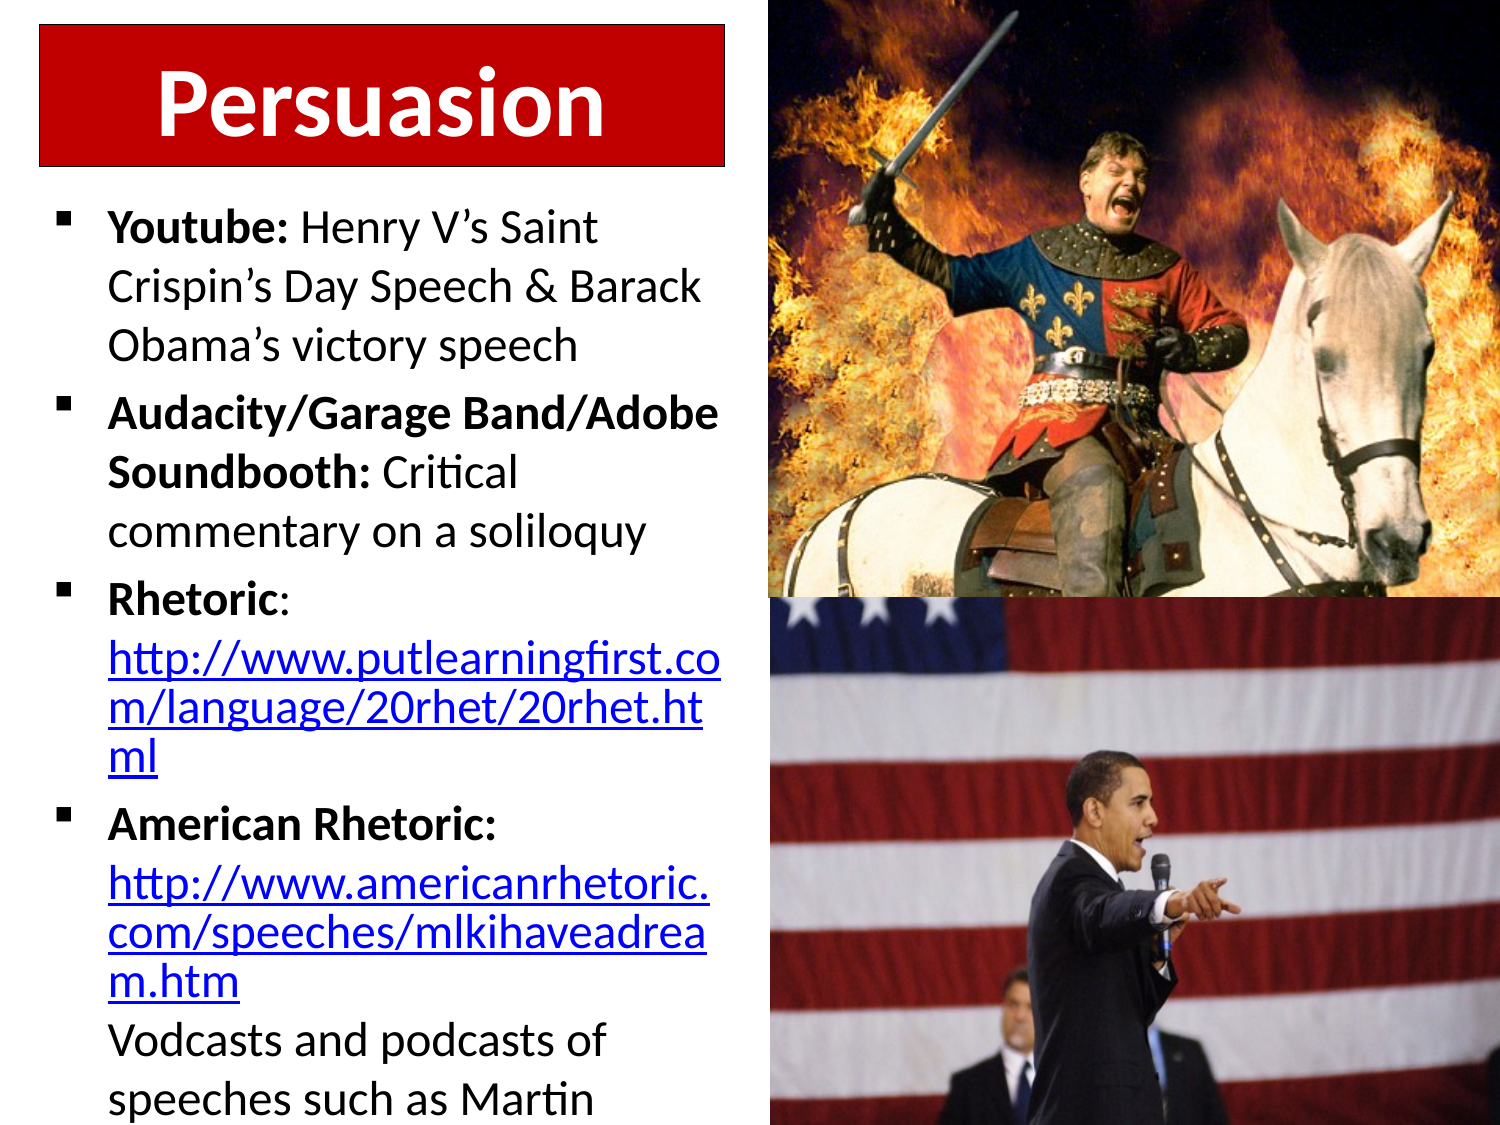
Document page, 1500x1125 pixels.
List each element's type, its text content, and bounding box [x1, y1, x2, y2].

picture [768, 0, 1500, 1125]
title Persuasion [39, 24, 725, 167]
list Youtube: Henry V’s Saint Crispin’s Day Speech & Barack Obama’s victory speech Audacity/Garage Band/Adobe Soundbooth: Critical commentary on a soliloquy Rhetoric: http://www.putlearningfirst.com/language/20rhet/20rhet.html American Rhetoric: http://www.americanrhetoric.com/speeches/mlkihaveadream.htmVodcasts and podcasts of speeches such as Martin Luther King. [37, 187, 738, 1055]
